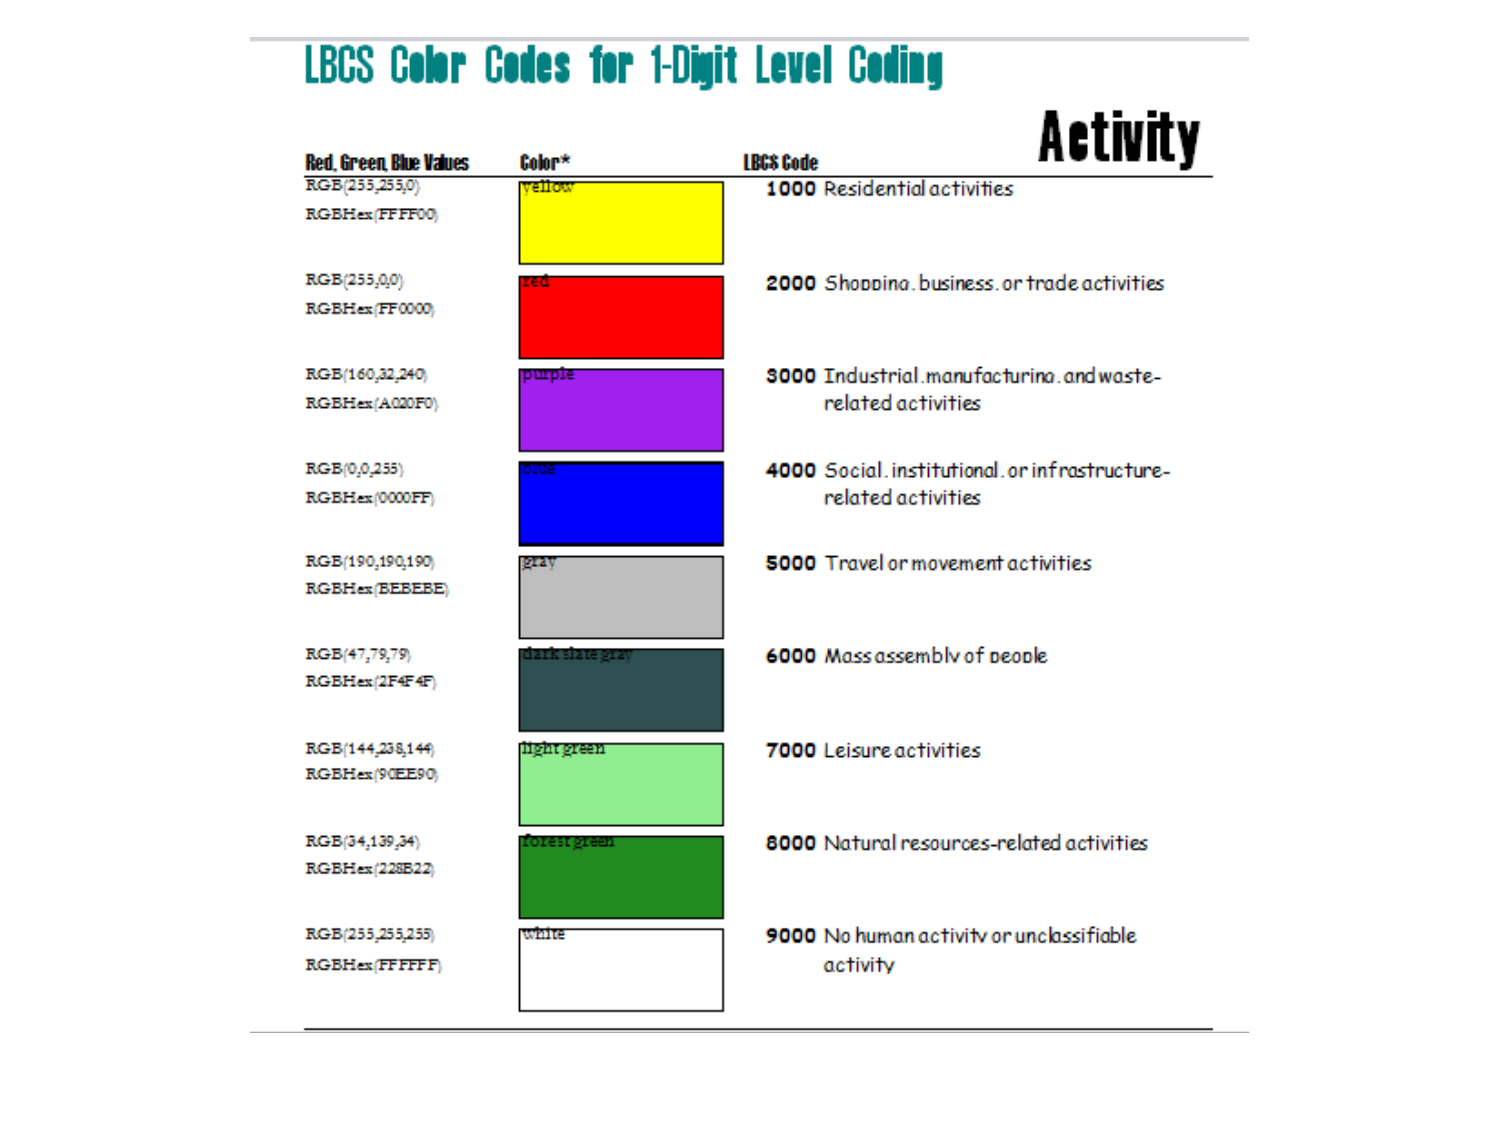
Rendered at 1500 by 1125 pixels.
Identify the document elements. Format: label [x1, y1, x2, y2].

picture [249, 37, 1250, 1033]
